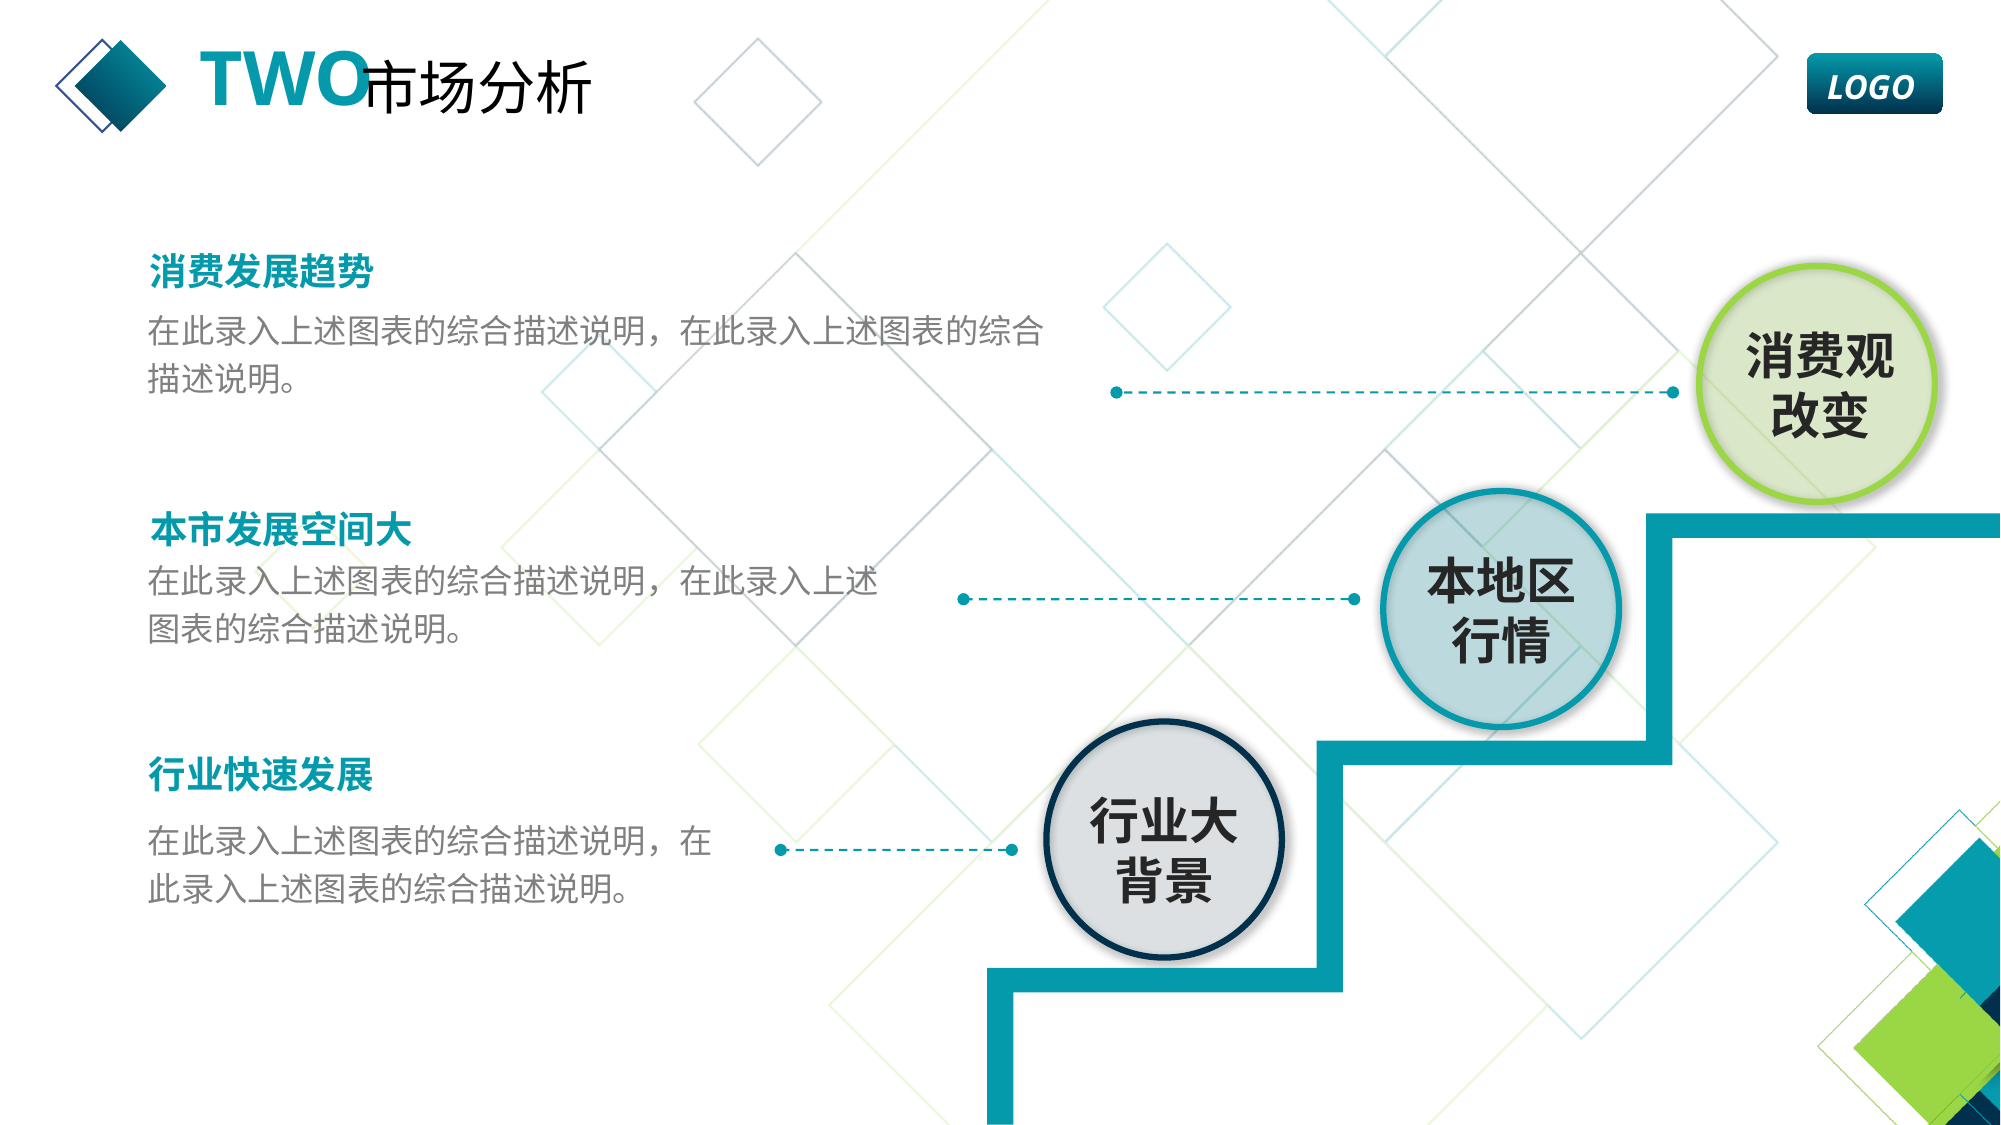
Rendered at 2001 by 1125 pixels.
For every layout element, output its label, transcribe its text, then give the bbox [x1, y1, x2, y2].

text_box [1404, 490, 1598, 541]
text_box [1383, 572, 1389, 646]
text_box 本地区行情 [1389, 541, 1614, 677]
text_box [987, 513, 2000, 1125]
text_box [132, 498, 923, 655]
text_box 行业大背景 [1056, 781, 1273, 917]
text_box [1720, 452, 1914, 502]
text_box [957, 593, 971, 606]
text_box [1720, 265, 1914, 316]
text_box [1110, 386, 1123, 399]
text_box [1061, 721, 1267, 781]
text_box [1614, 574, 1620, 644]
text_box [1273, 794, 1282, 885]
picture [1798, 691, 2001, 1125]
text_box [184, 23, 976, 130]
text_box [1075, 917, 1253, 958]
text_box 消费观改变 [1705, 316, 1935, 452]
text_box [132, 240, 1093, 404]
text_box [1342, 592, 1361, 606]
text_box [1699, 347, 1705, 421]
text_box [1000, 843, 1018, 857]
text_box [132, 744, 746, 914]
text_box [1661, 386, 1680, 399]
text_box [1046, 792, 1056, 887]
text_box [1404, 677, 1598, 728]
text_box [774, 843, 787, 857]
